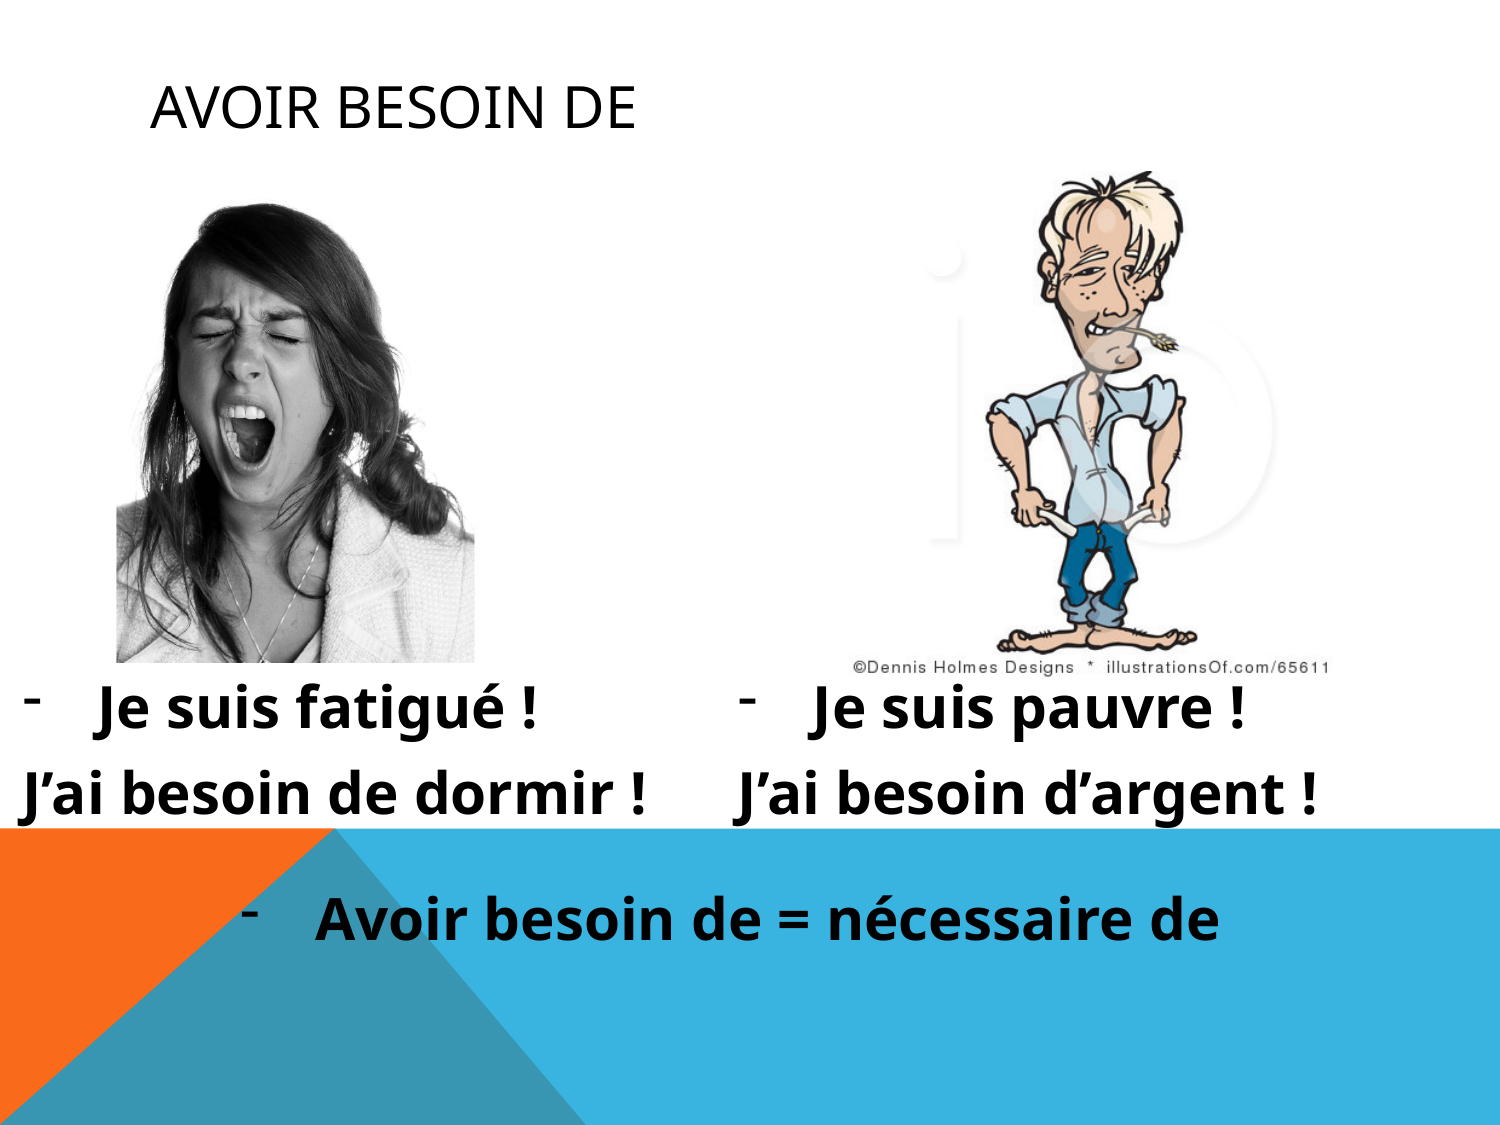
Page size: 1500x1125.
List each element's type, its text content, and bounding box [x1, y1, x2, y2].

text_box Je suis pauvre ! J’ai besoin d’argent ! [722, 662, 1452, 851]
list Je suis fatigué ! J’ai besoin de dormir ! [7, 662, 722, 850]
picture [849, 171, 1333, 679]
text_box Avoir besoin de = nécessaire de [224, 875, 1363, 1063]
picture [112, 187, 479, 663]
title Avoir besoin de [135, 60, 1369, 150]
